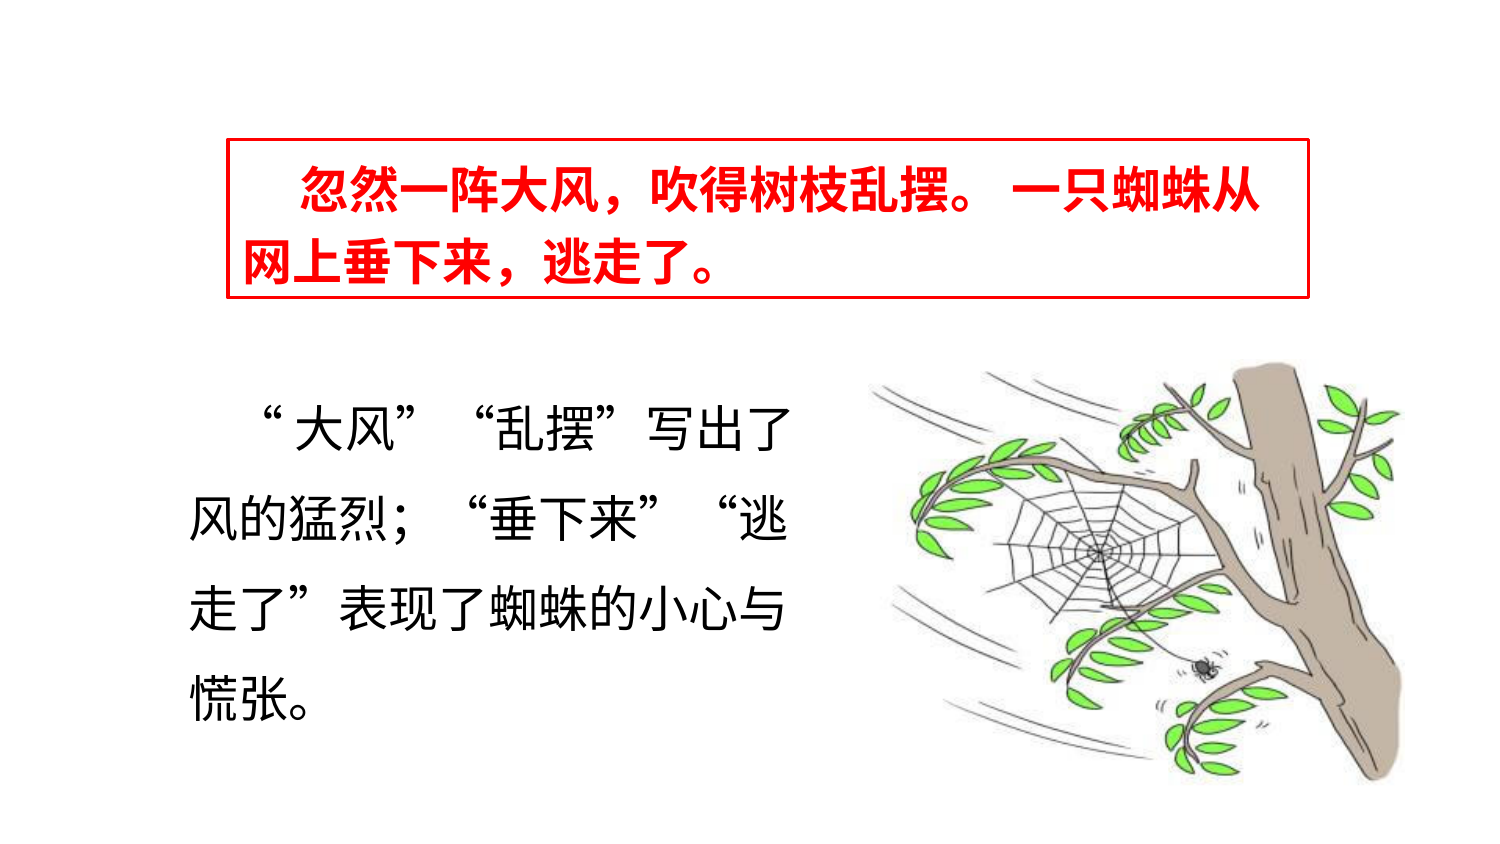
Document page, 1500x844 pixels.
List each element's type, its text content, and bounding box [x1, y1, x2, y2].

picture [868, 359, 1406, 790]
text_box 忽然一阵大风，吹得树枝乱摆。 一只蜘蛛从网上垂下来，逃走了。 [228, 139, 1309, 298]
text_box “大风”“乱摆”写出了风的猛烈；“垂下来”“逃走了”表现了蜘蛛的小心与慌张。 [173, 359, 825, 735]
